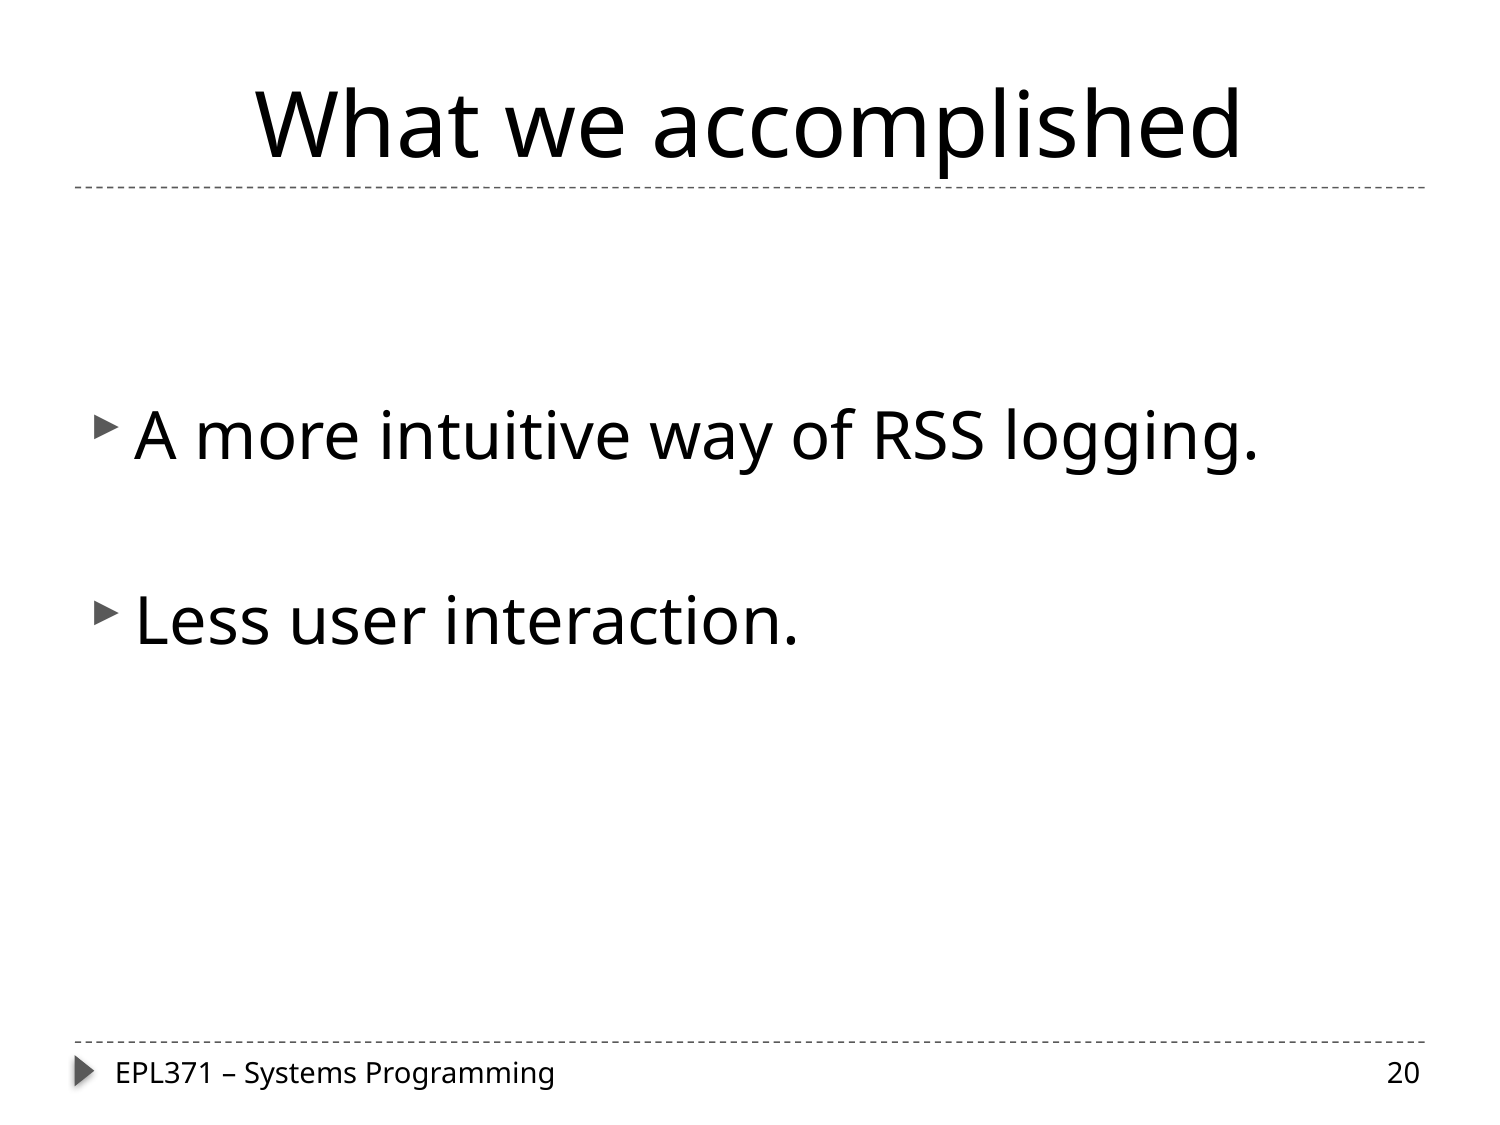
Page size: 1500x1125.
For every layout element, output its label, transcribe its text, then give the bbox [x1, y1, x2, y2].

list A more intuitive way of RSS logging. Less user interaction. [75, 200, 1425, 1010]
title What we accomplished [75, 0, 1425, 183]
footer EPL371 – Systems Programming [100, 1046, 676, 1107]
slide_number 20 [1110, 1046, 1436, 1107]
